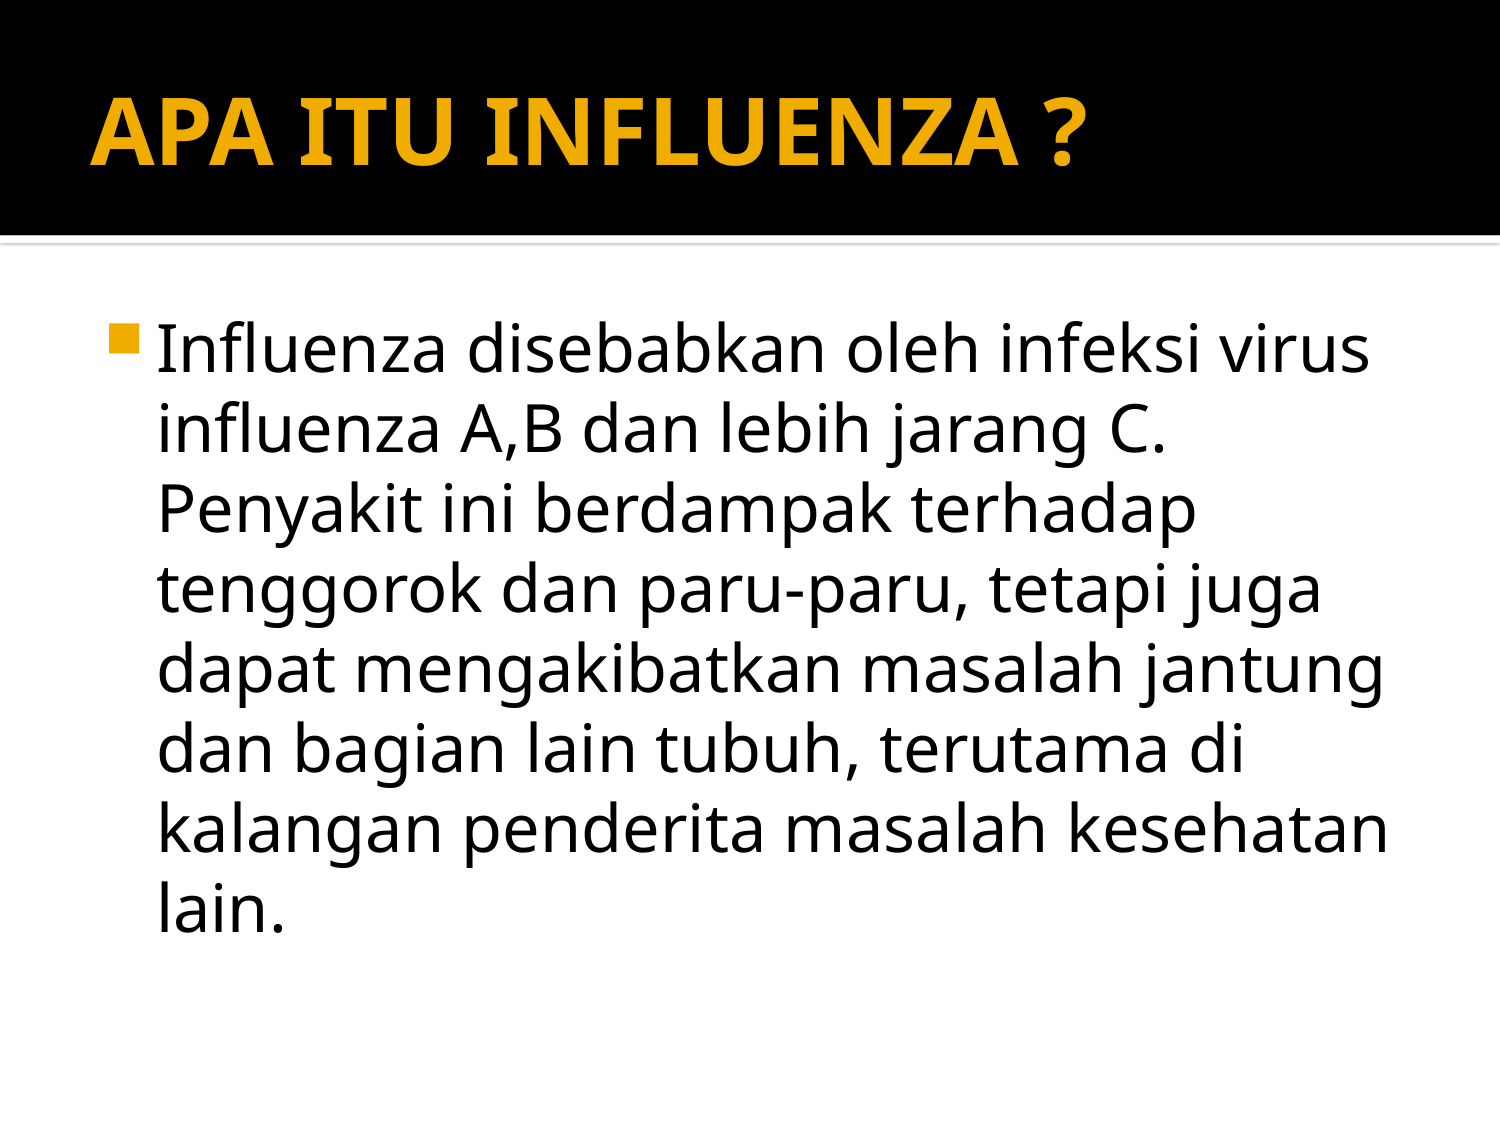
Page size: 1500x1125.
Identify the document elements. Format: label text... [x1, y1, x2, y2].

list Influenza disebabkan oleh infeksi virus influenza A,B dan lebih jarang C. Penyakit ini berdampak terhadap tenggorok dan paru-paru, tetapi juga dapat mengakibatkan masalah jantung dan bagian lain tubuh, terutama di kalangan penderita masalah kesehatan lain. [75, 291, 1425, 1050]
title APA ITU INFLUENZA ? [75, 25, 1425, 231]
